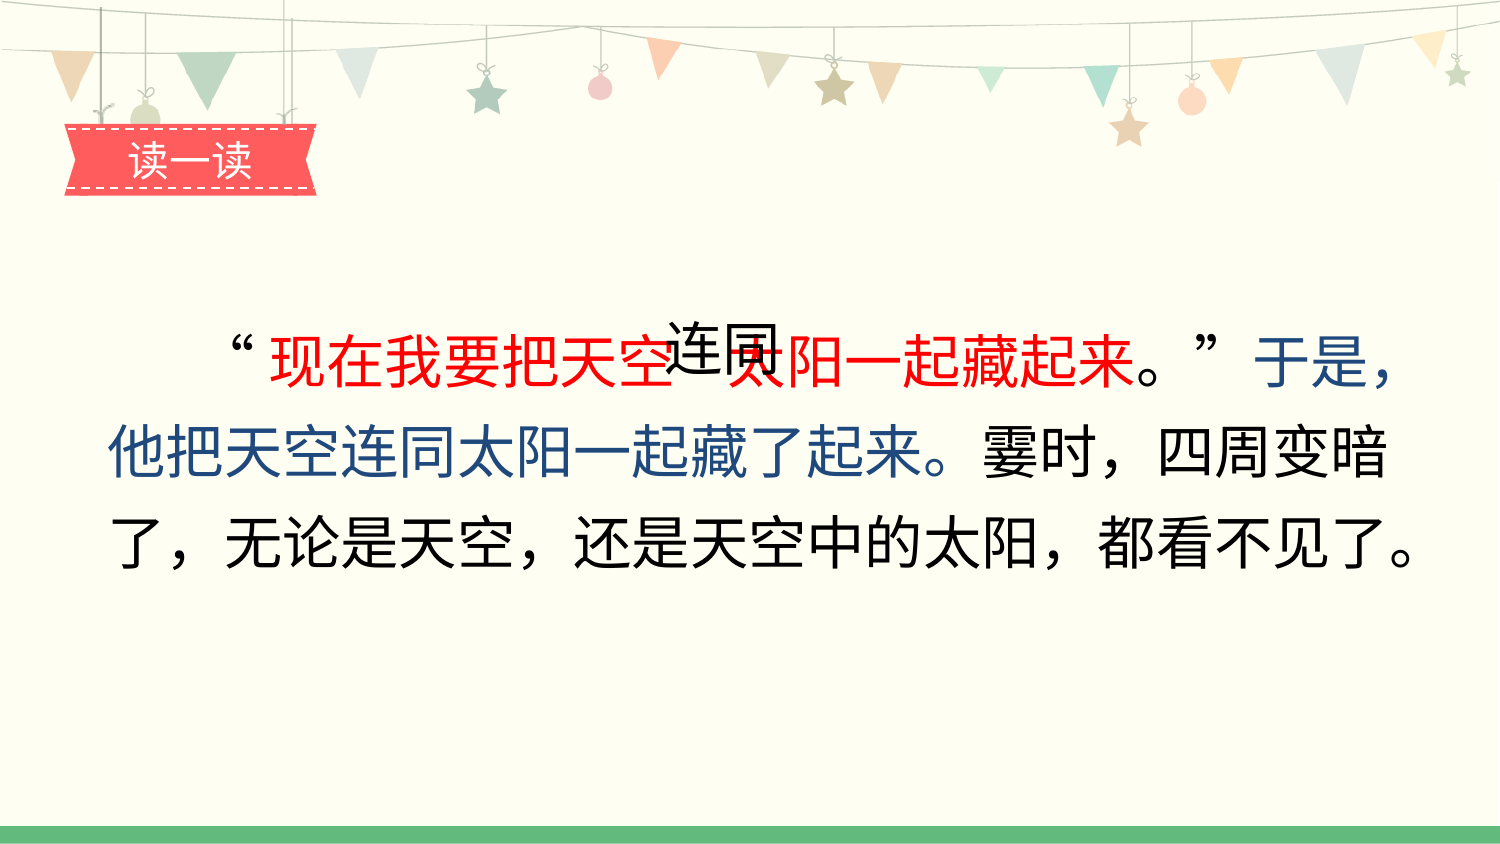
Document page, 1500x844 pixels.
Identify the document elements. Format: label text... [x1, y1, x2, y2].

text_box “现在我要把天空 太阳一起藏起来。”于是，他把天空连同太阳一起藏了起来。霎时，四周变暗了，无论是天空，还是天空中的太阳，都看不见了。 [93, 205, 1436, 584]
text_box 连同 [649, 304, 799, 390]
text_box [64, 0, 317, 196]
